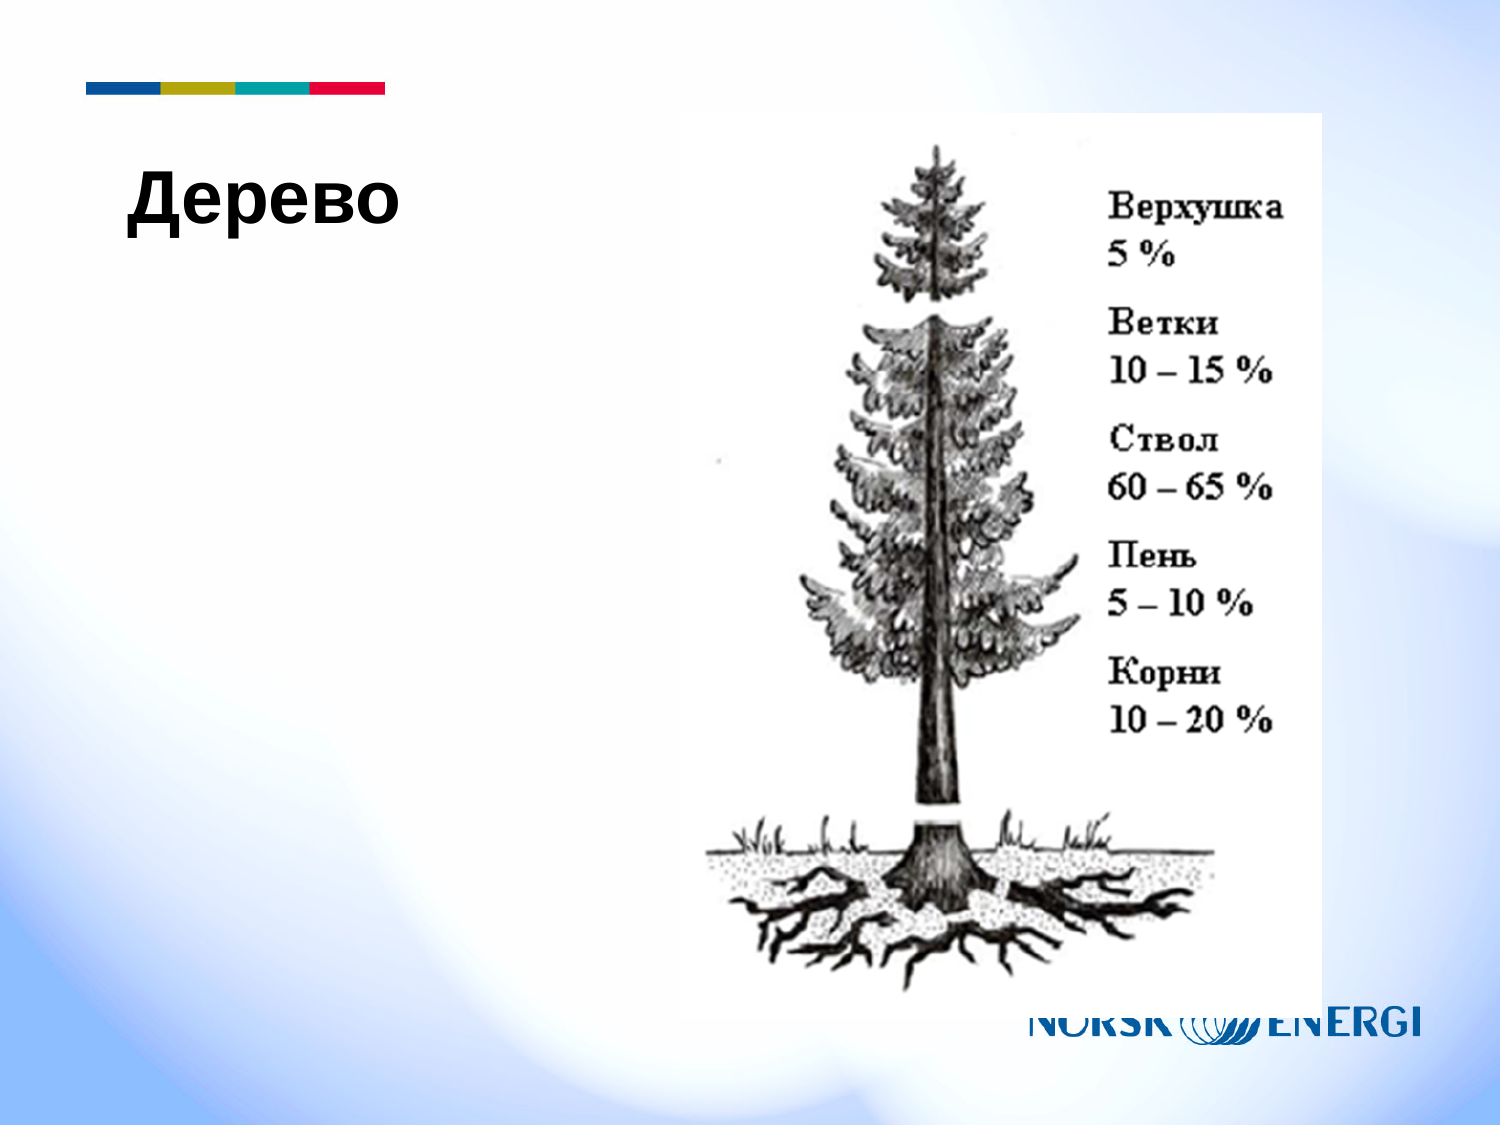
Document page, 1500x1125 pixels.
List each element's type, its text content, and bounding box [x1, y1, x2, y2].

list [678, 113, 1323, 1019]
title Дерево [112, 99, 1388, 288]
picture [0, 0, 1500, 1125]
